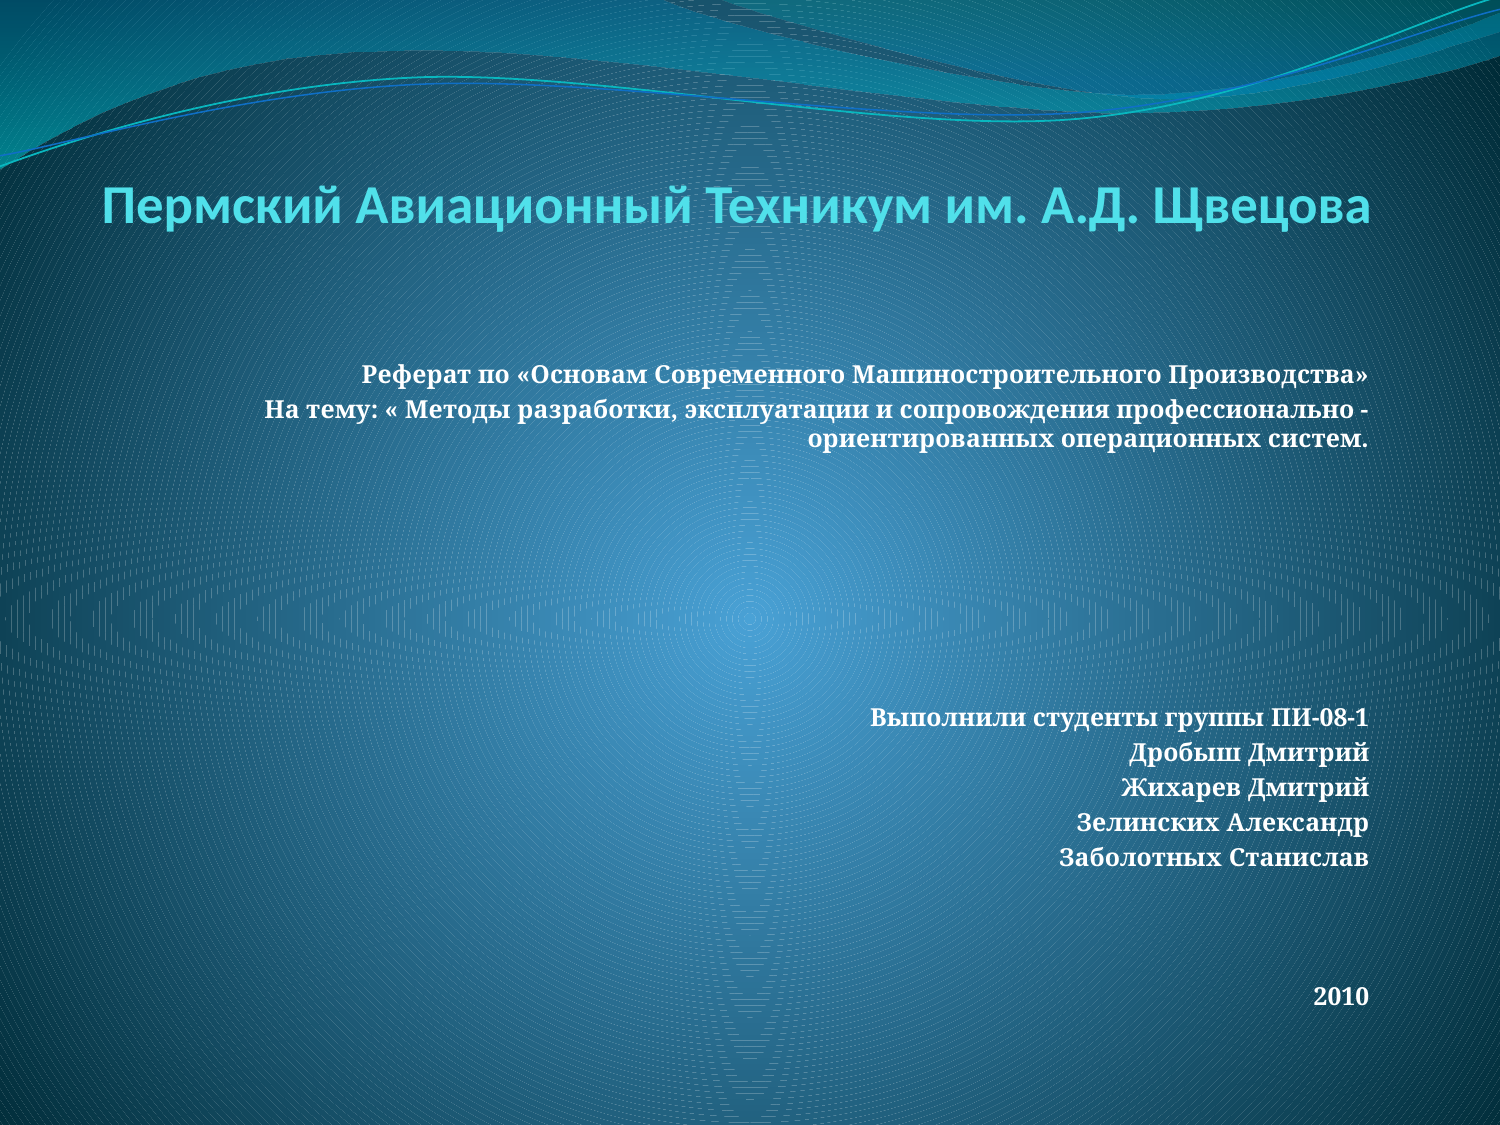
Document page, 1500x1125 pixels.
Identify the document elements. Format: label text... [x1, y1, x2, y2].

subtitle Реферат по «Основам Современного Машиностроительного Производства» На тему: « Методы разработки, эксплуатации и сопровождения профессионально - ориентированных операционных систем. Выполнили студенты группы ПИ-08-1 Дробыш Дмитрий Жихарев Дмитрий Зелинских Александр Заболотных Станислав 2010 [87, 281, 1376, 1032]
title Пермский Авиационный Техникум им. А.Д. Щвецова [87, 140, 1376, 235]
